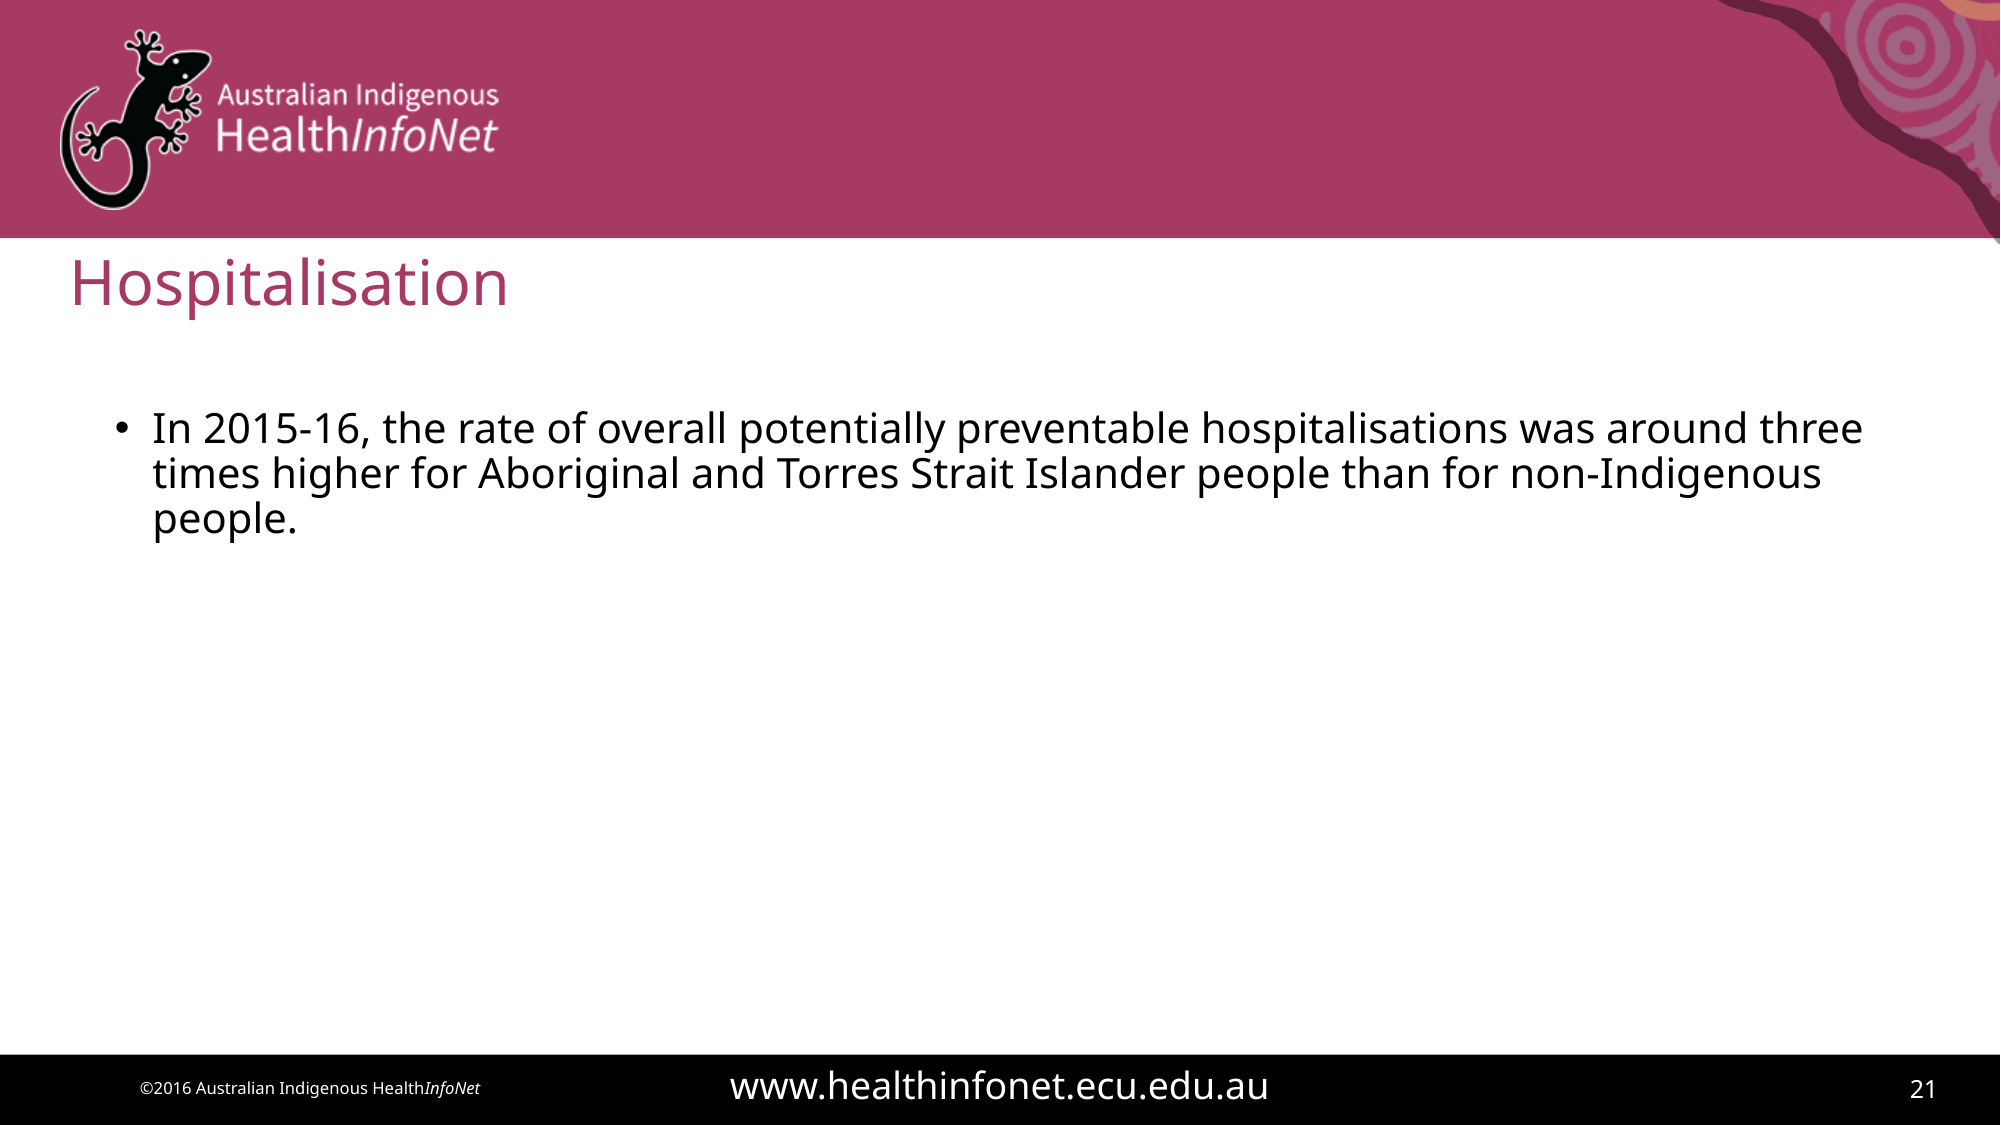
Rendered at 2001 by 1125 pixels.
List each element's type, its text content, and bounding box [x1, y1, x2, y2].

list In 2015-16, the rate of overall potentially preventable hospitalisations was around three times higher for Aboriginal and Torres Strait Islander people than for non-Indigenous people. [99, 399, 1900, 1050]
picture [1673, 0, 2000, 279]
picture [60, 29, 499, 210]
title Hospitalisation [55, 243, 1945, 327]
